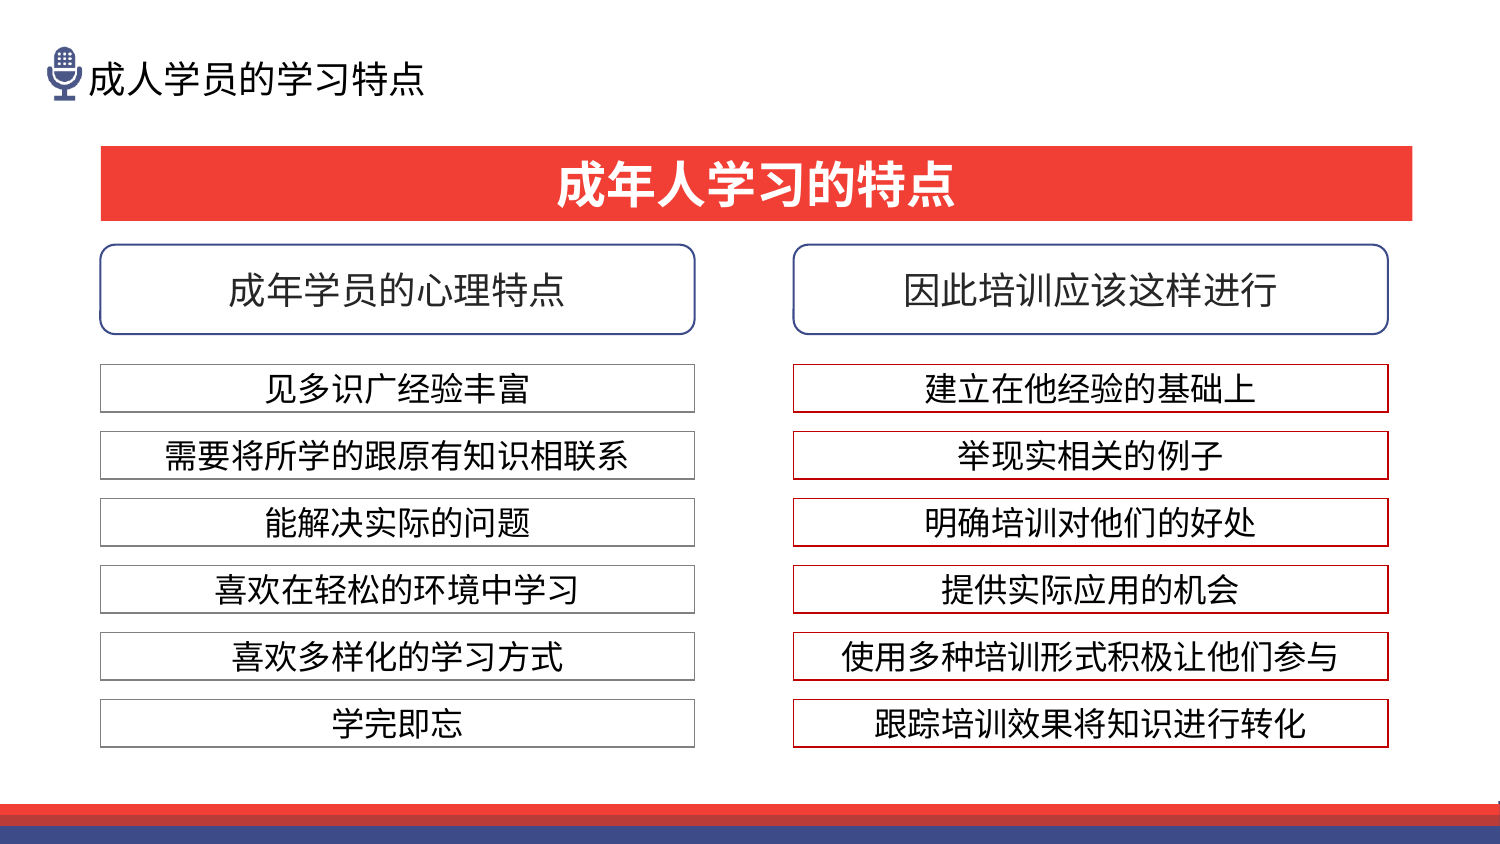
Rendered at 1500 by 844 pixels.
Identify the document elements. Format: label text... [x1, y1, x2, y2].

text_box 跟踪培训效果将知识进行转化 [793, 699, 1389, 748]
text_box 使用多种培训形式积极让他们参与 [793, 632, 1389, 681]
text_box 明确培训对他们的好处 [793, 498, 1389, 547]
text_box 能解决实际的问题 [99, 498, 696, 547]
text_box 成年学员的心理特点 [99, 243, 696, 336]
picture [44, 44, 87, 101]
text_box 建立在他经验的基础上 [793, 364, 1389, 413]
text_box 举现实相关的例子 [793, 431, 1389, 480]
text_box 喜欢在轻松的环境中学习 [99, 565, 696, 614]
text_box 提供实际应用的机会 [793, 565, 1389, 614]
text_box 学完即忘 [99, 699, 696, 748]
text_box 见多识广经验丰富 [99, 364, 696, 413]
text_box 需要将所学的跟原有知识相联系 [99, 431, 696, 480]
picture [0, 801, 1500, 844]
text_box 喜欢多样化的学习方式 [99, 632, 696, 681]
text_box 因此培训应该这样进行 [792, 243, 1389, 336]
text_box 成年人学习的特点 [100, 146, 1413, 221]
